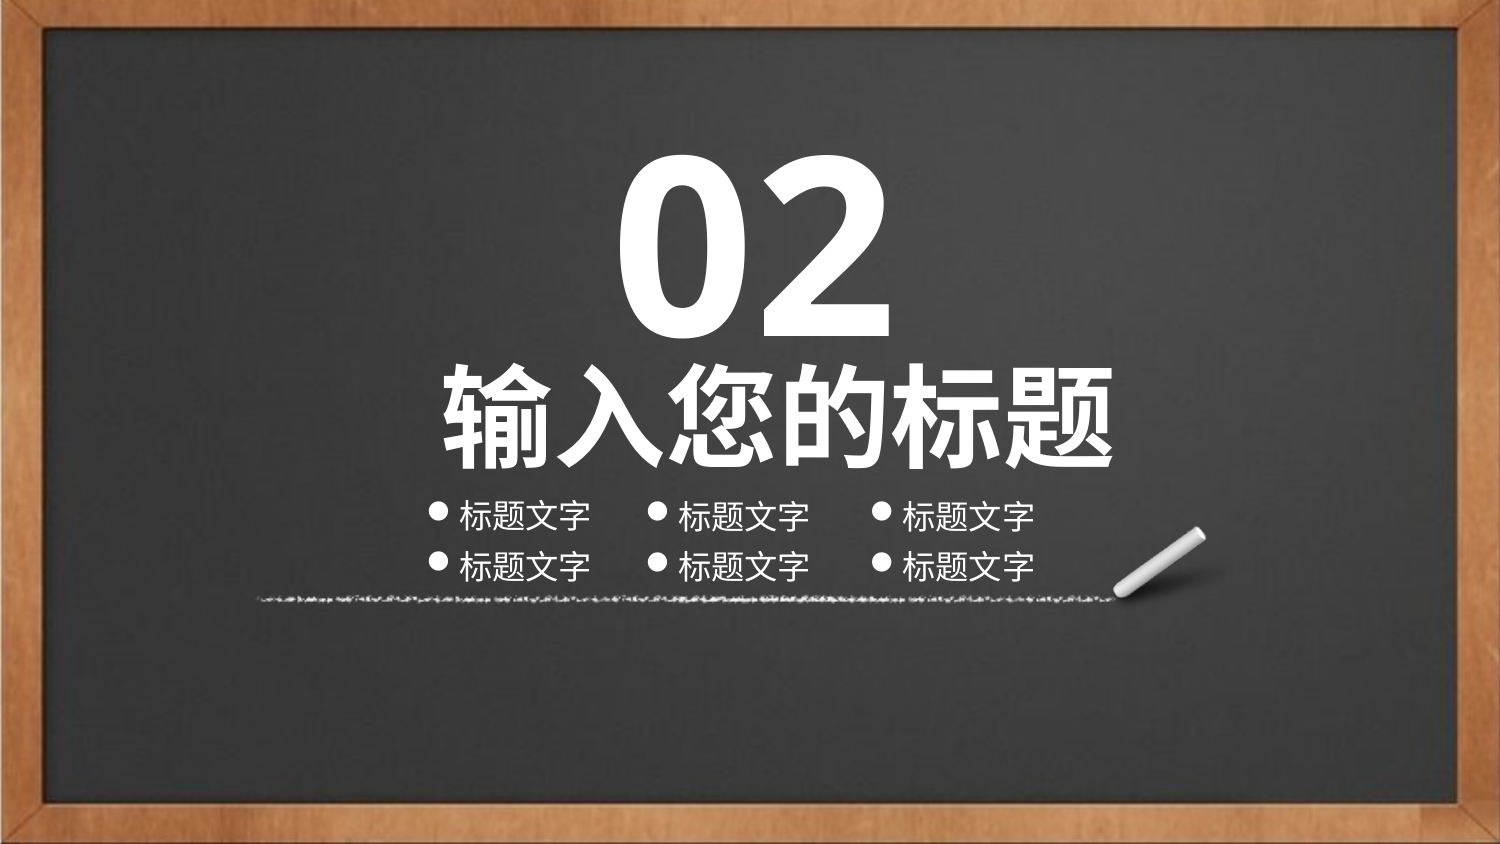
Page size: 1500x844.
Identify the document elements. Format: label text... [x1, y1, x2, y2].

text_box 输入您的标题 [426, 339, 1159, 490]
text_box 标题文字 [426, 546, 645, 569]
text_box 标题文字 [869, 495, 1199, 536]
text_box 标题文字 [869, 546, 1085, 569]
text_box 标题文字 [645, 495, 869, 536]
text_box 标题文字 [426, 495, 645, 536]
picture [0, 0, 1500, 844]
text_box 02 [596, 79, 975, 394]
text_box 标题文字 [645, 546, 869, 569]
